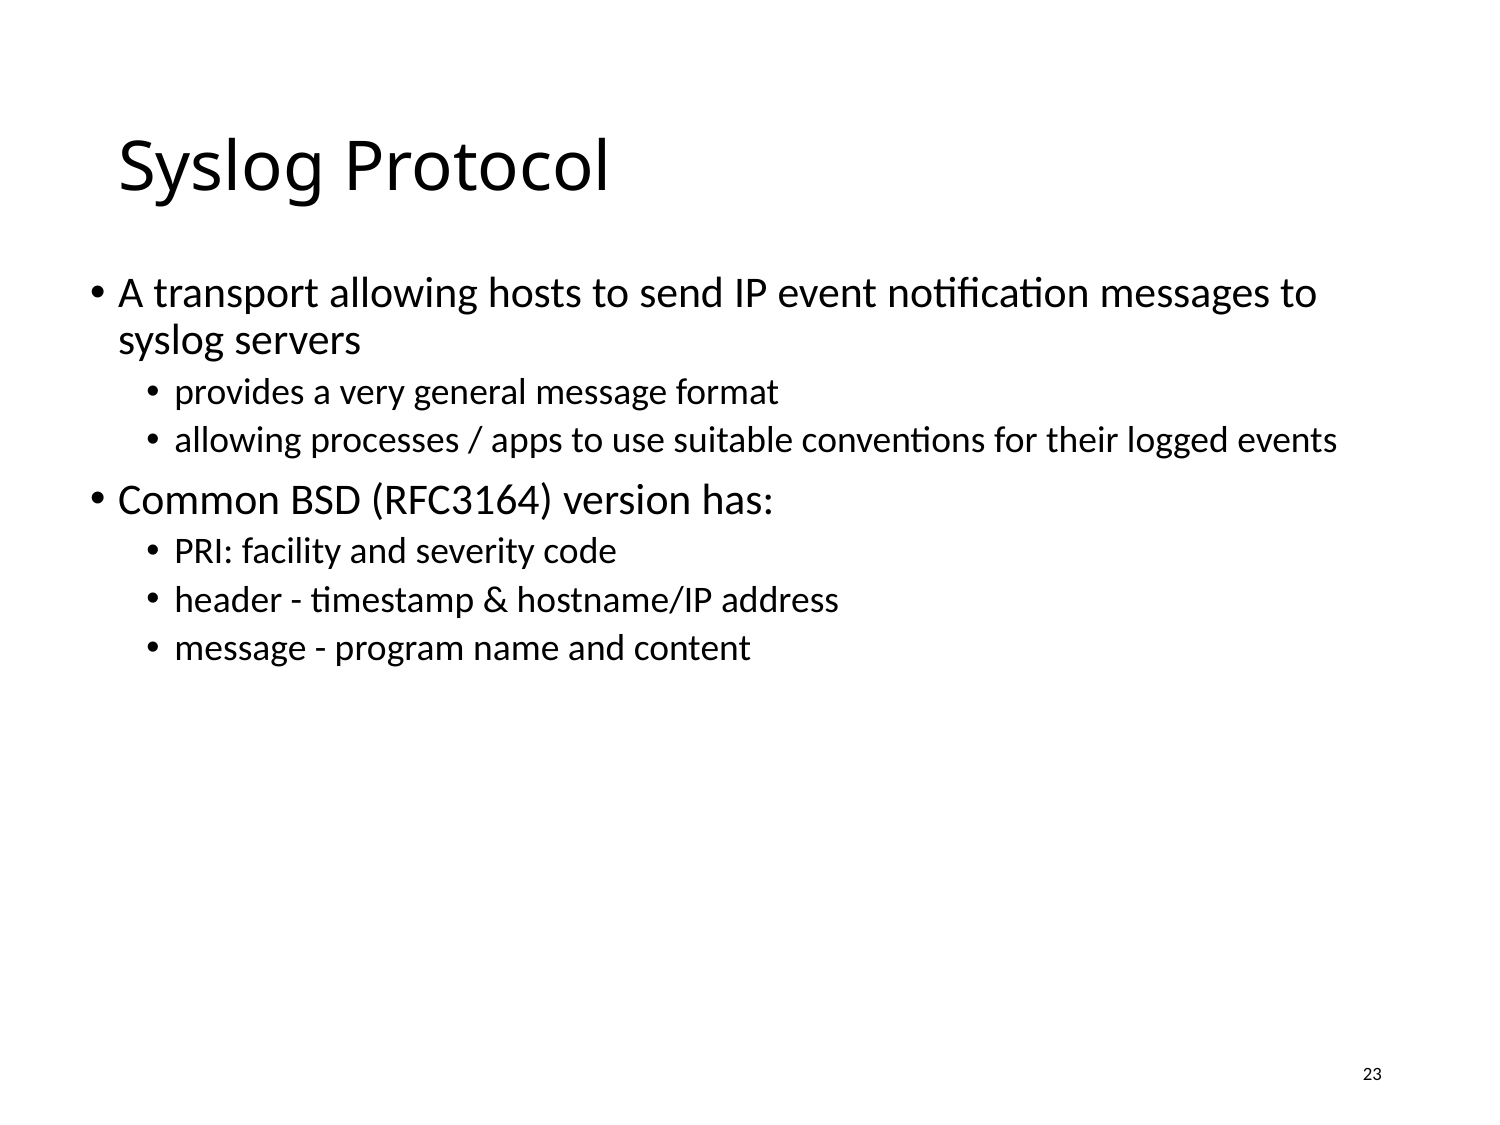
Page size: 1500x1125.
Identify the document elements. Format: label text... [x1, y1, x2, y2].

list A transport allowing hosts to send IP event notification messages to syslog servers provides a very general message format allowing processes / apps to use suitable conventions for their logged events Common BSD (RFC3164) version has: PRI: facility and severity code header - timestamp & hostname/IP address message - program name and content [75, 262, 1425, 1038]
title Syslog Protocol [103, 59, 1397, 262]
slide_number 23 [1059, 1042, 1397, 1103]
